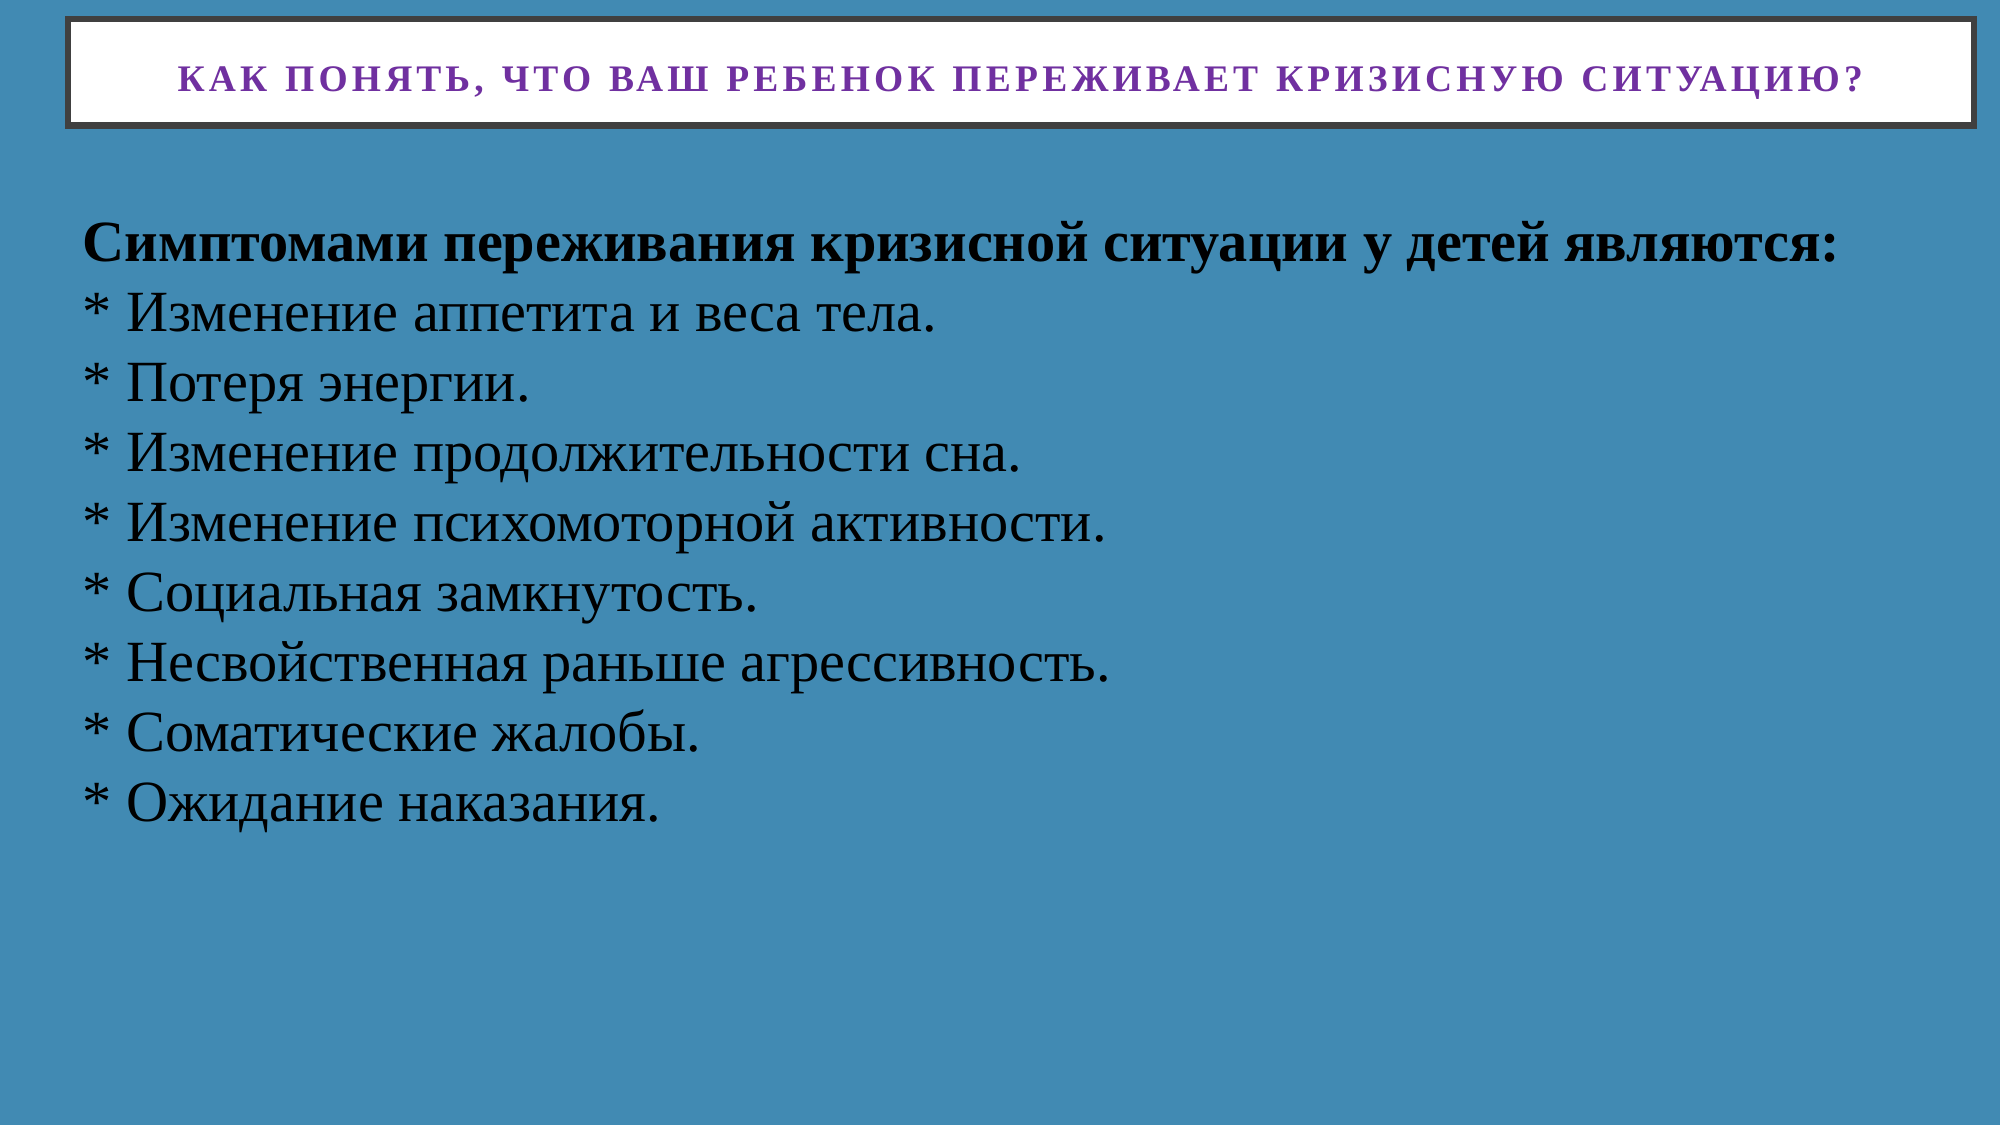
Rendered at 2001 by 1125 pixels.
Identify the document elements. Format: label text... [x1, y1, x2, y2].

text_box Симптомами переживания кризисной ситуации у детей являются: * Изменение аппетита и веса тела. * Потеря энергии. * Изменение продолжительности сна. * Изменение психомоторной активности. * Социальная замкнутость. * Несвойственная раньше агрессивность. * Соматические жалобы. * Ожидание наказания. [68, 195, 2000, 841]
text_box Как понять, что ваш ребенок переживает кризисную ситуацию? [68, 19, 1975, 126]
